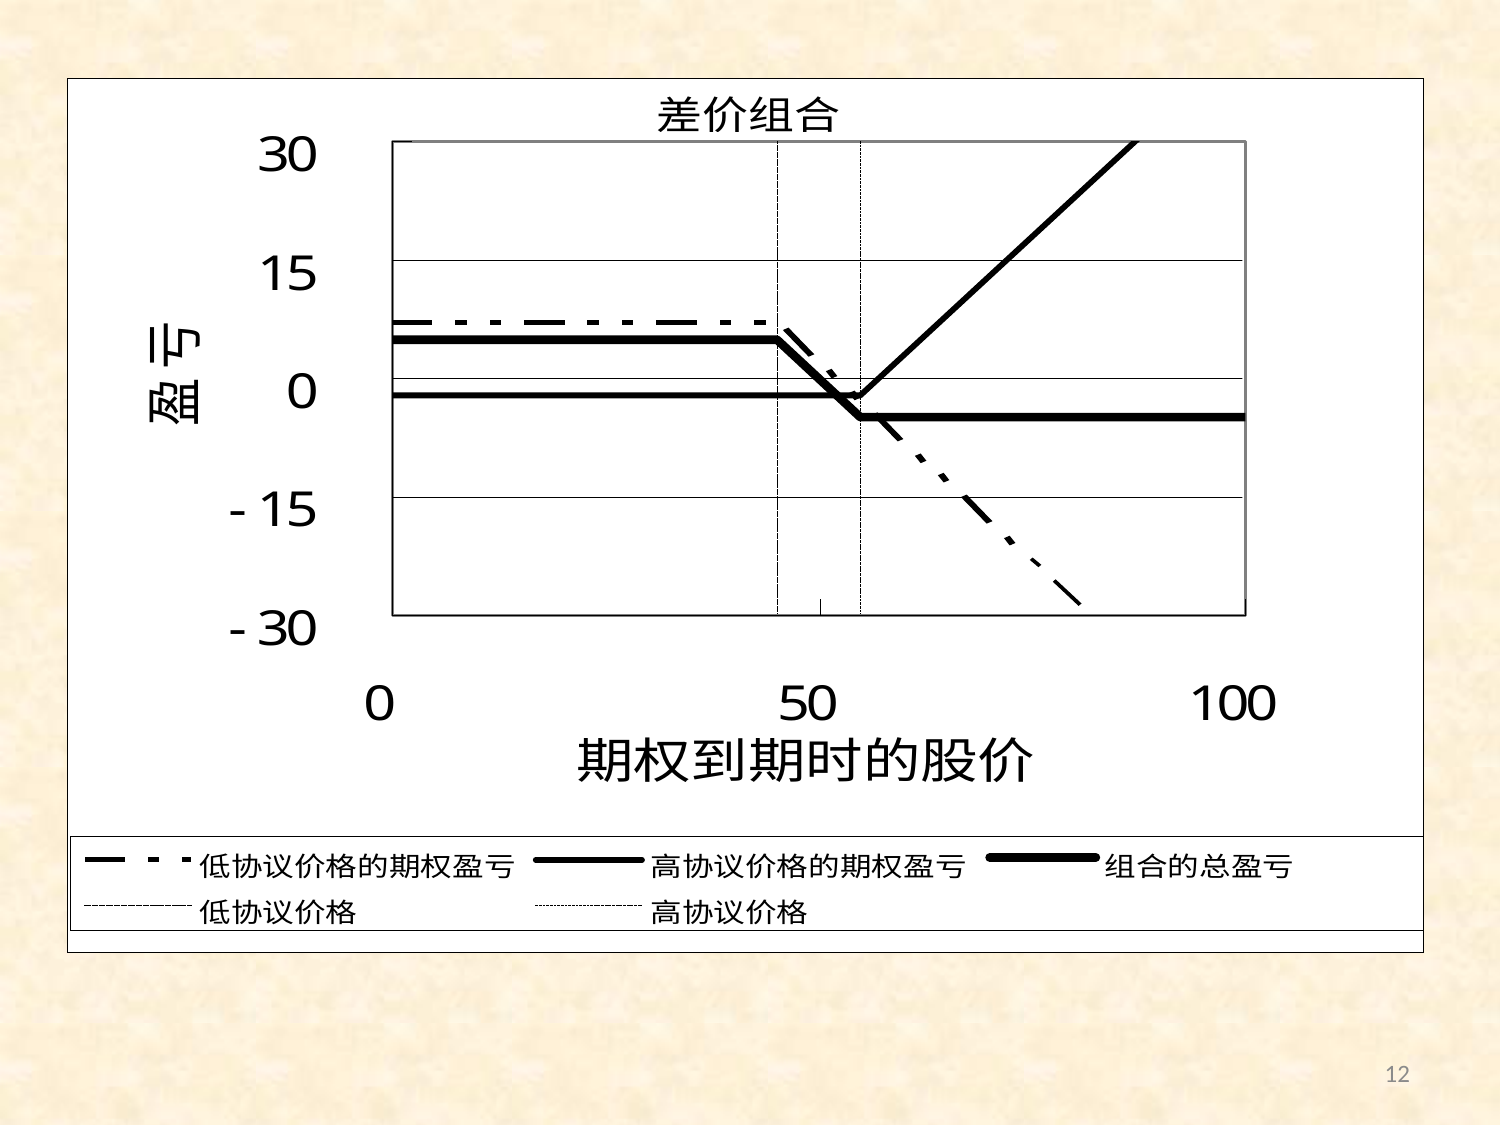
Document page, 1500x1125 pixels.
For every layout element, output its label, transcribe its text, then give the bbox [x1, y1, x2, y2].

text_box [52, 66, 1441, 965]
slide_number 12 [1074, 1042, 1425, 1103]
picture [0, 0, 1500, 1125]
